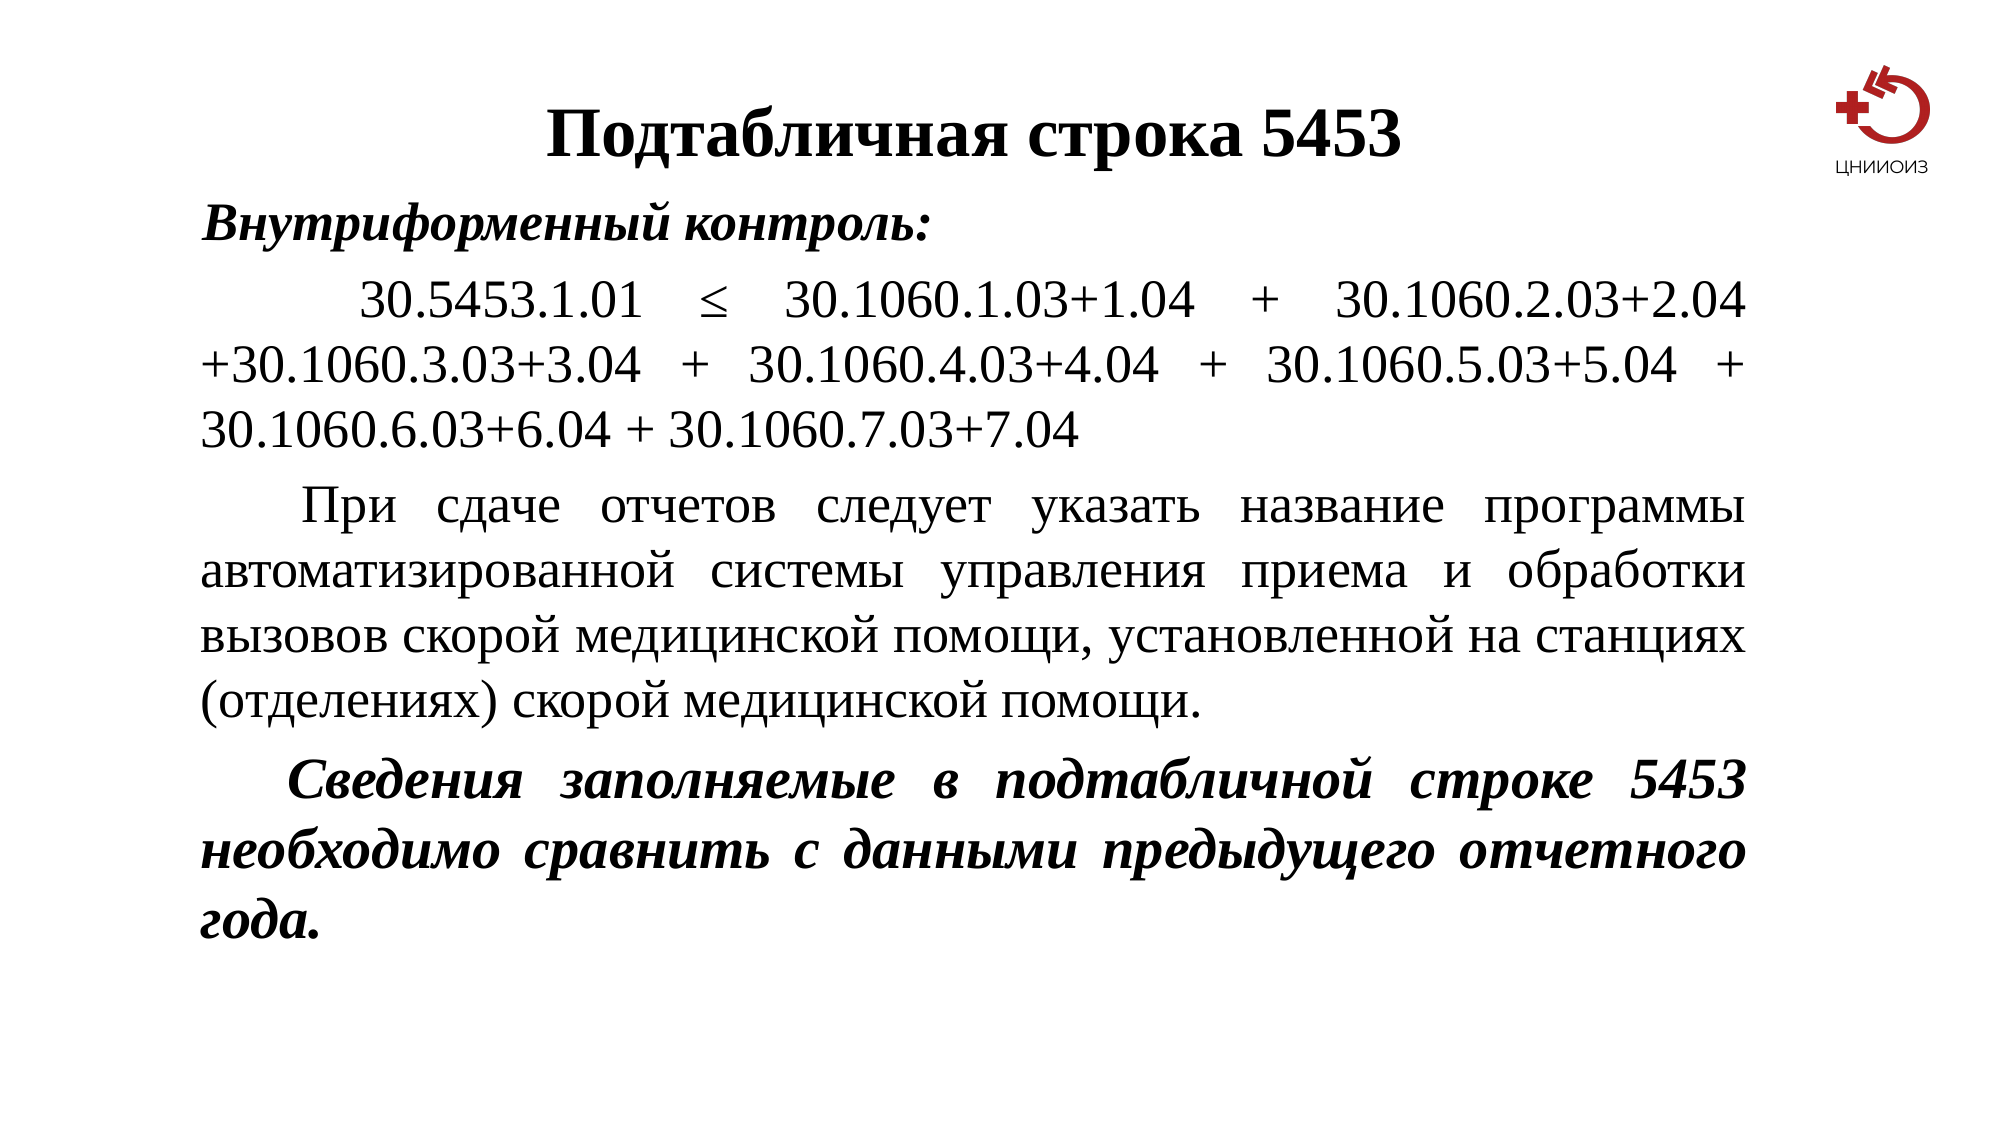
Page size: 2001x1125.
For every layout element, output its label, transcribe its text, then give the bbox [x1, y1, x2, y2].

list Подтабличная строка 5453 Внутриформенный контроль: 30.5453.1.01 ≤ 30.1060.1.03+1.04 + 30.1060.2.03+2.04 +30.1060.3.03+3.04 + 30.1060.4.03+4.04 + 30.1060.5.03+5.04 + 30.1060.6.03+6.04 + 30.1060.7.03+7.04 При сдаче отчетов следует указать название программы автоматизированной системы управления приема и обработки вызовов скорой медицинской помощи, установленной на станциях (отделениях) скорой медицинской помощи. Сведения заполняемые в подтабличной строке 5453 необходимо сравнить с данными предыдущего отчетного года. [129, 78, 1764, 1094]
picture [1835, 65, 1931, 176]
